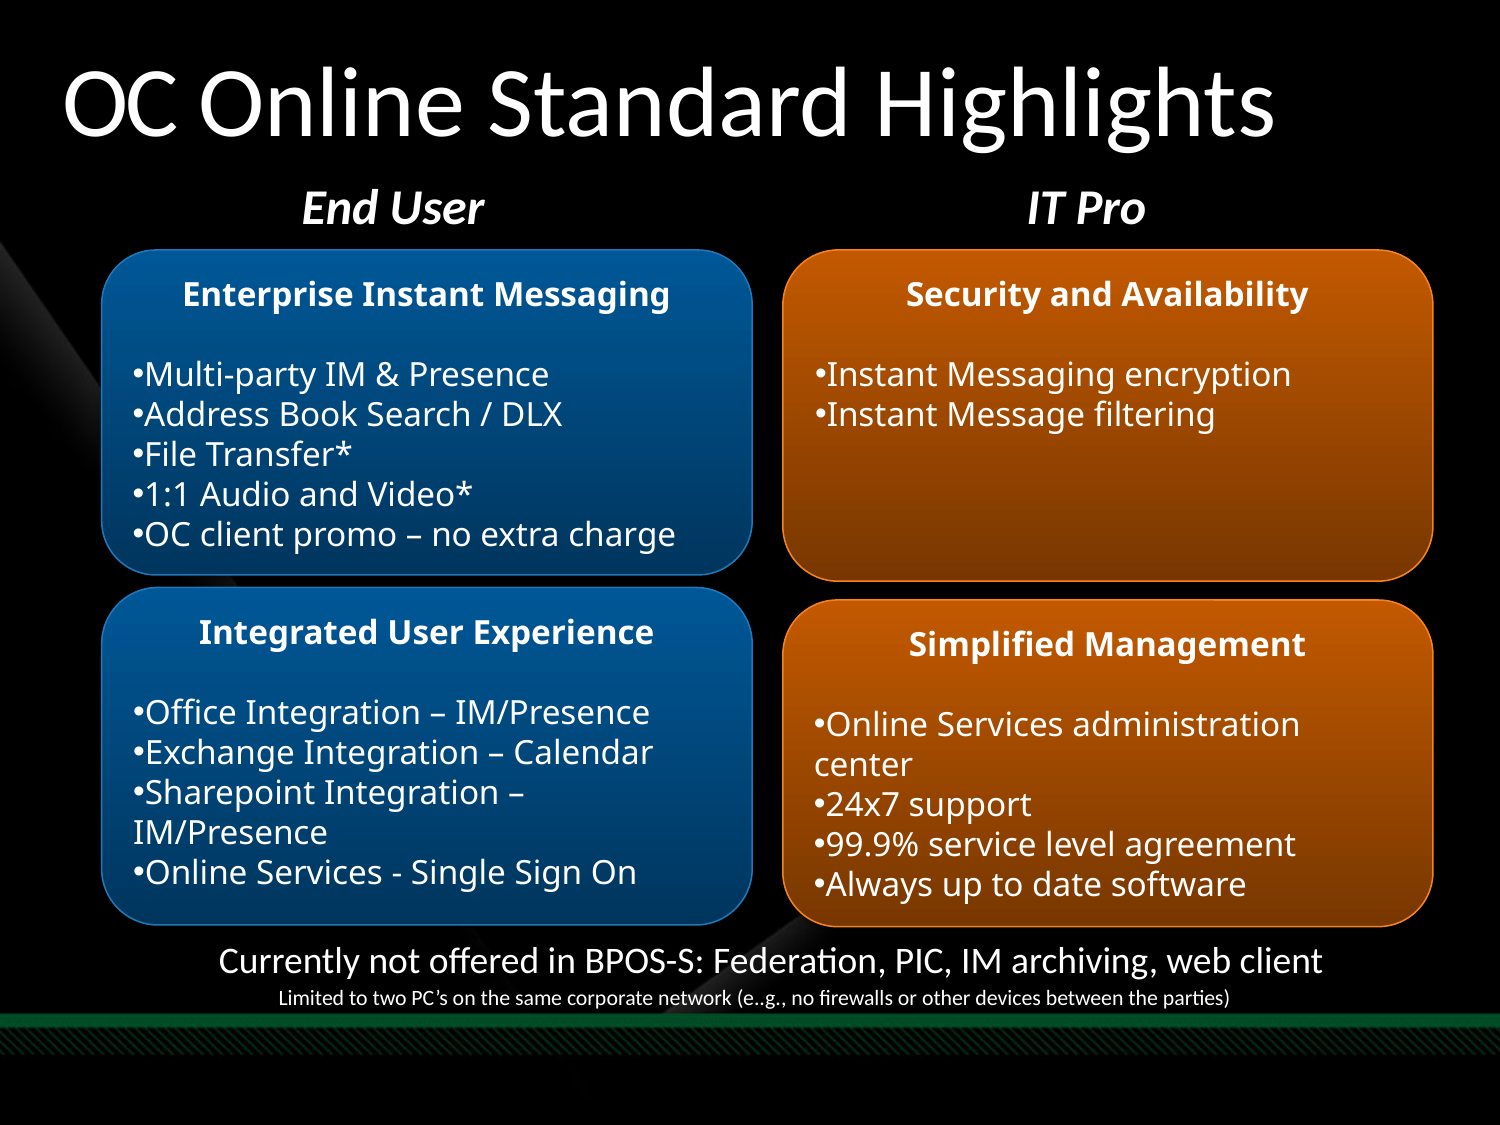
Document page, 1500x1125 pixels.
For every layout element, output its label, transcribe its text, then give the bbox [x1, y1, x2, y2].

text_box Enterprise Instant Messaging Multi-party IM & Presence Address Book Search / DLX File Transfer* 1:1 Audio and Video* OC client promo – no extra charge [100, 249, 753, 576]
text_box IT Pro [1026, 175, 1167, 236]
title OC Online Standard Highlights [62, 50, 1413, 175]
text_box Currently not offered in BPOS-S: Federation, PIC, IM archiving, web client [218, 936, 1325, 982]
text_box End User [301, 175, 508, 236]
text_box Integrated User Experience Office Integration – IM/Presence Exchange Integration – Calendar Sharepoint Integration – IM/Presence Online Services - Single Sign On [100, 586, 753, 926]
text_box Security and Availability Instant Messaging encryption Instant Message filtering [782, 249, 1434, 582]
picture [0, 0, 1500, 1125]
text_box * Limited to two PC’s on the same corporate network (e..g., no firewalls or other devices between the parties) [246, 982, 1247, 1018]
text_box Simplified Management Online Services administration center 24x7 support 99.9% service level agreement Always up to date software [782, 599, 1434, 928]
